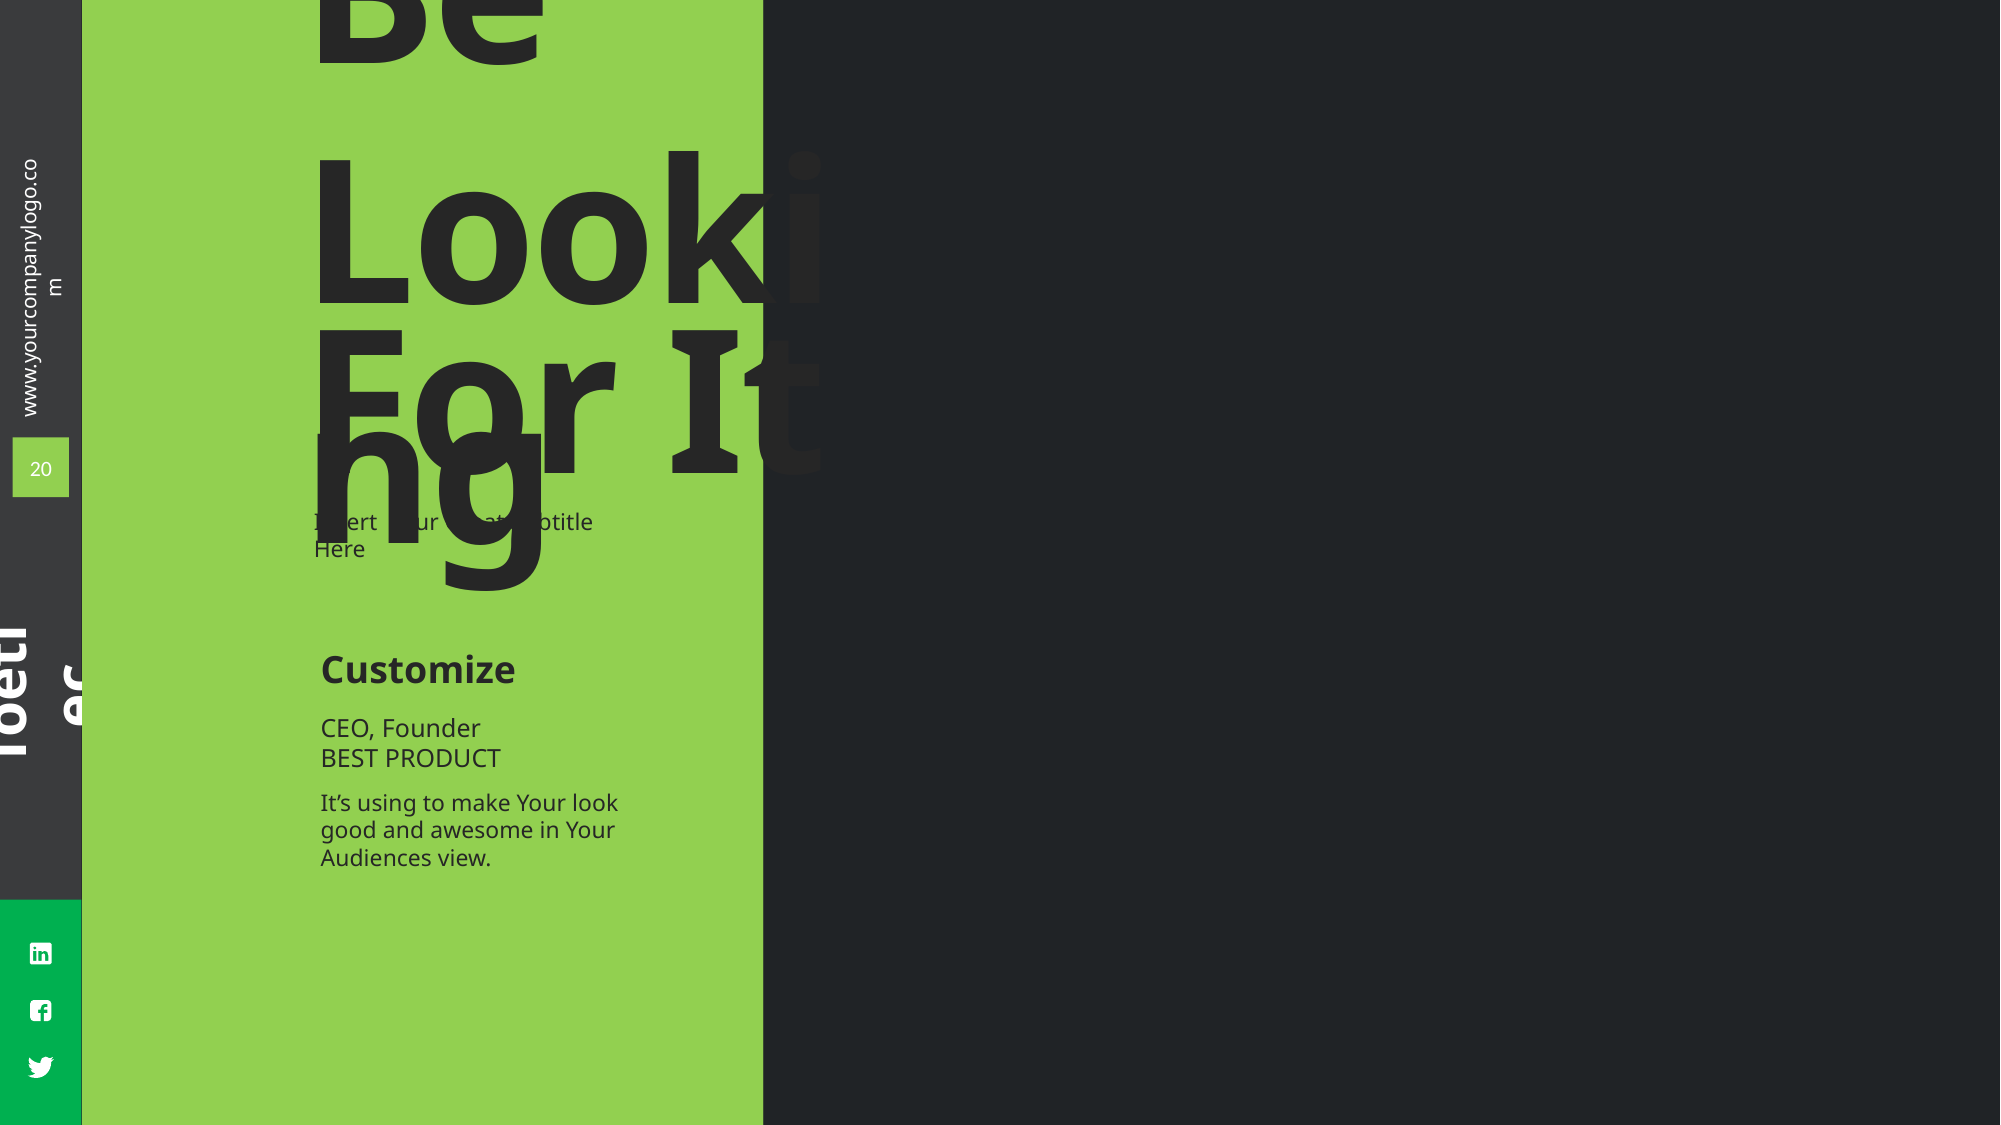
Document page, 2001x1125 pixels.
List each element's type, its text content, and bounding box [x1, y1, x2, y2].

picture [763, 0, 2000, 1125]
text_box Be Looking [287, 120, 763, 290]
text_box CEO, Founder BEST PRODUCT [305, 705, 698, 780]
text_box It’s using to make Your look good and awesome in Your Audiences view. [305, 781, 661, 879]
slide_number 20 [12, 437, 69, 498]
text_box Customize [305, 641, 598, 697]
text_box [81, 0, 763, 1125]
text_box For It [287, 290, 763, 498]
text_box Insert Your Great Subtitle Here [298, 500, 653, 570]
